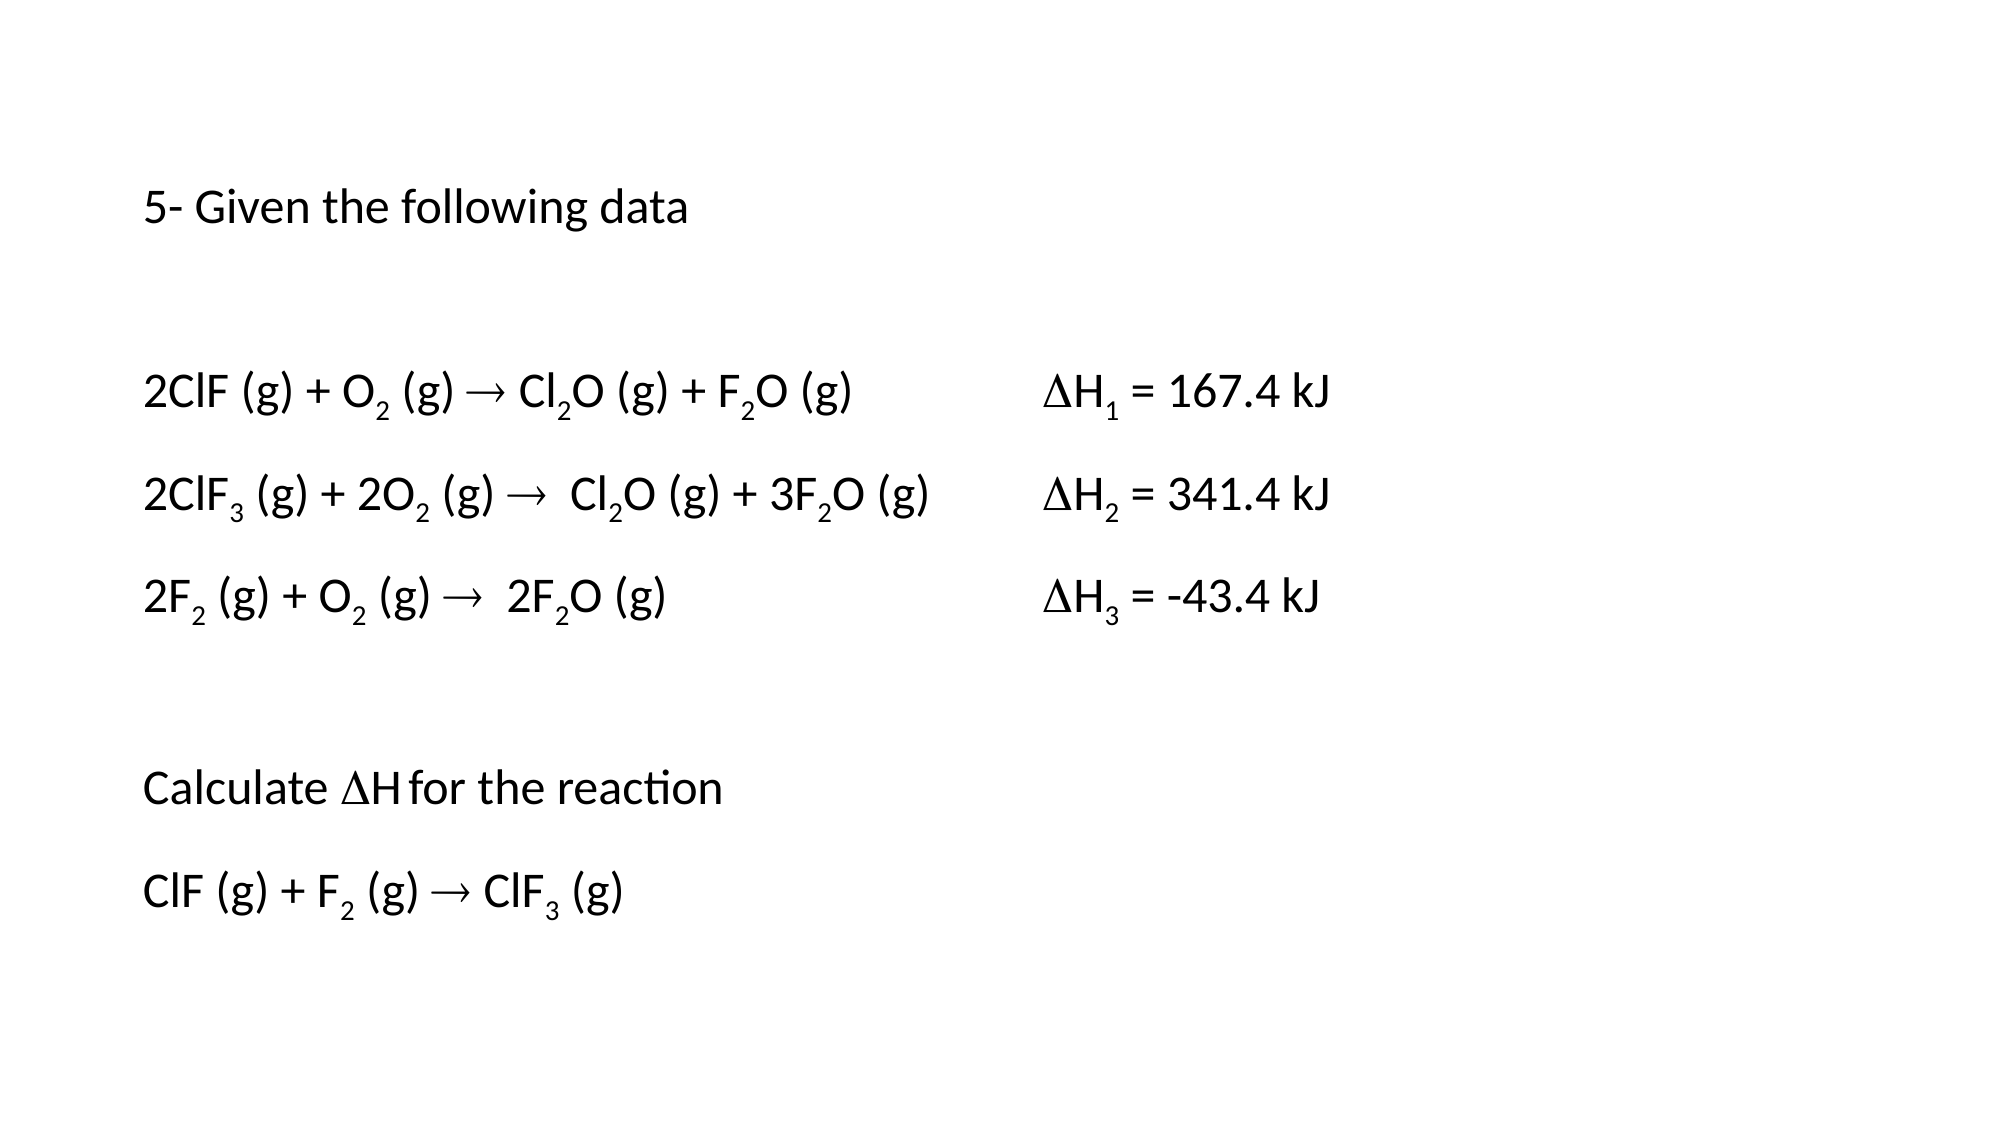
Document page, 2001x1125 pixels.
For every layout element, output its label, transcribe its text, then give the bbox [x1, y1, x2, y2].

text_box 5- Given the following data 2ClF (g) + O2 (g)  Cl2O (g) + F2O (g) H1 = 167.4 kJ 2ClF3 (g) + 2O2 (g)  Cl2O (g) + 3F2O (g) H2 = 341.4 kJ 2F2 (g) + O2 (g)  2F2O (g) H3 = -43.4 kJ Calculate H for the reaction ClF (g) + F2 (g)  ClF3 (g) [128, 136, 1806, 934]
